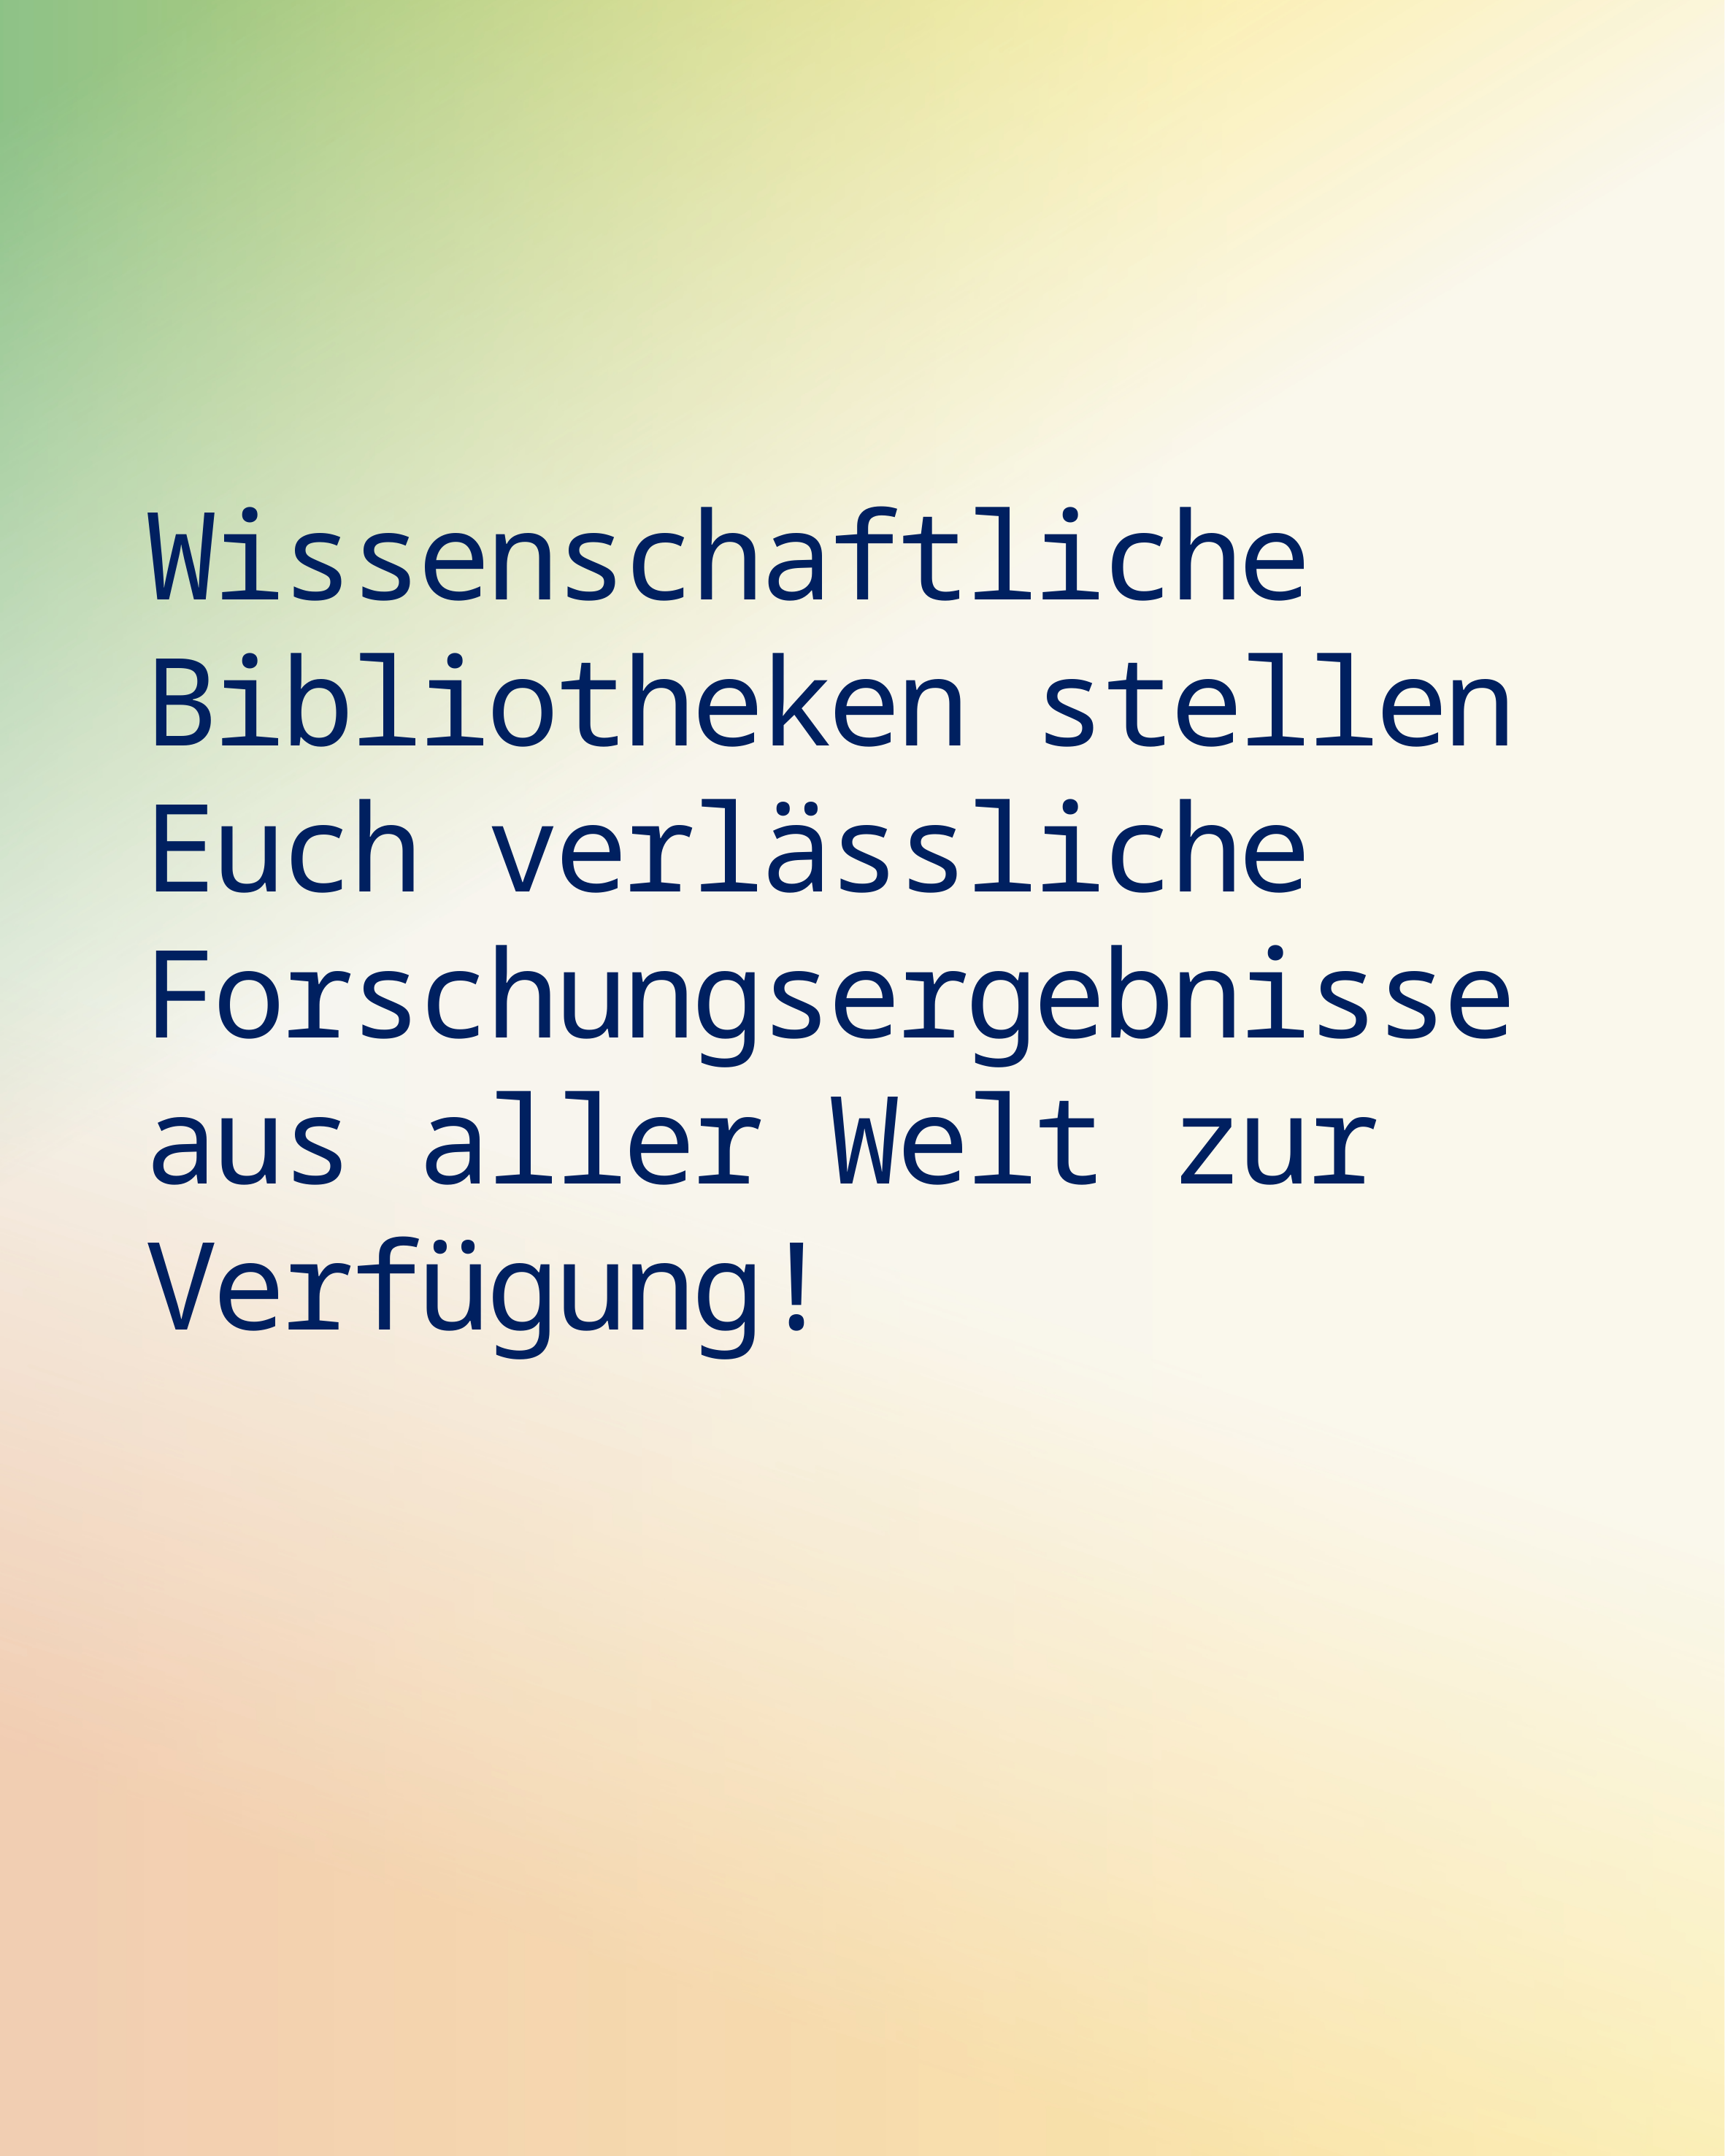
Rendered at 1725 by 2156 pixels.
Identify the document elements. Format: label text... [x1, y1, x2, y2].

picture [0, 0, 1725, 2156]
text_box Wissenschaftliche Bibliotheken stellen Euch verlässliche Forschungsergebnisse aus aller Welt zur Verfügung! [134, 472, 1707, 1360]
